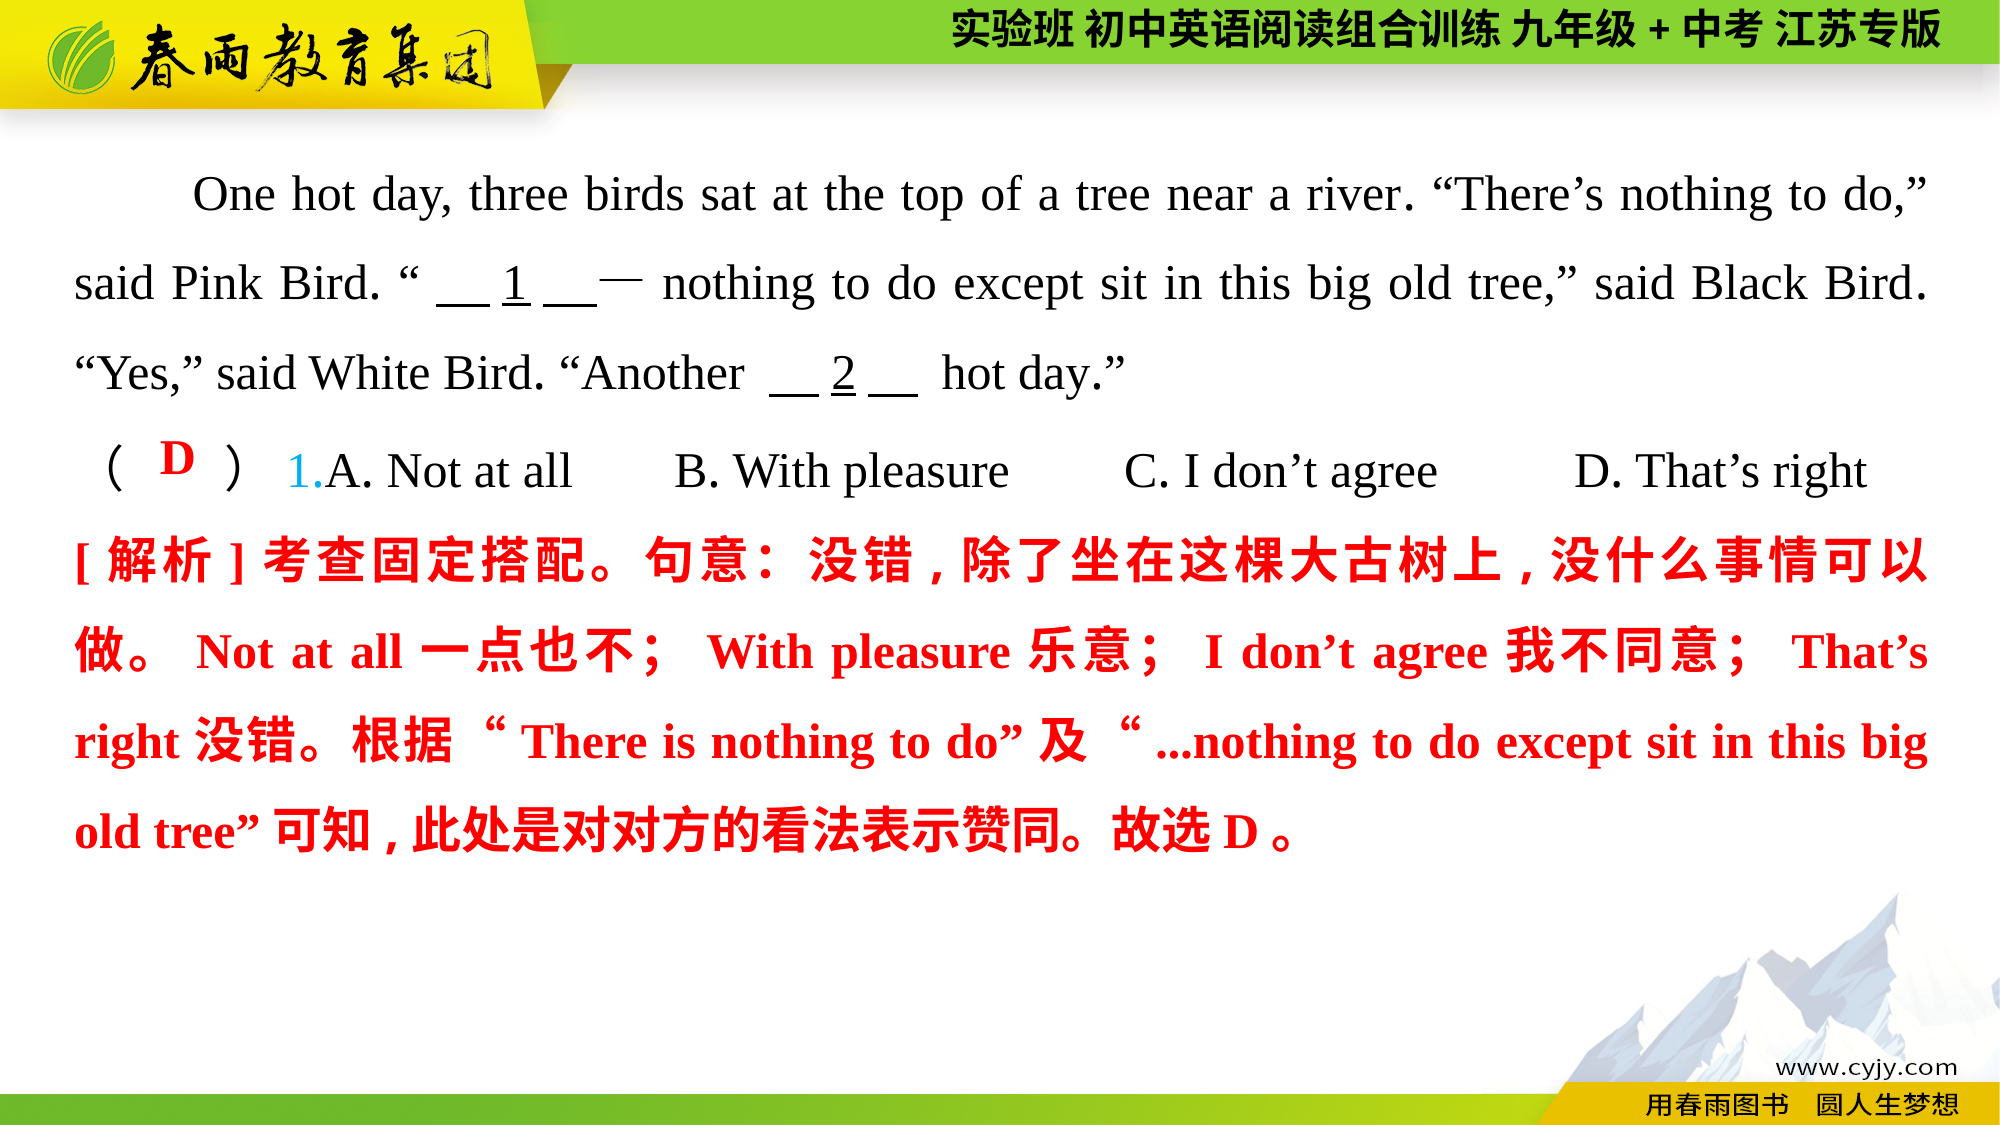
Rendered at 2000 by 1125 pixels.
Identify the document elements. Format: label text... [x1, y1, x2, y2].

text_box （ ）1.A. Not at all B. With pleasure C. I don’t agree D. That’s right [59, 400, 1944, 490]
text_box D [145, 417, 212, 490]
text_box [解析]考查固定搭配。句意：没错,除了坐在这棵大古树上,没什么事情可以做。Not at all一点也不；With pleasure乐意；I don’t agree我不同意；That’s right没错。根据“There is nothing to do”及“...nothing to do except sit in this big old tree”可知,此处是对对方的看法表示赞同。故选D。 [59, 490, 1944, 866]
list One hot day, three birds sat at the top of a tree near a river. “There’s nothing to do,” said Pink Bird. “ 1 —nothing to do except sit in this big old tree,” said Black Bird. “Yes,” said White Bird. “Another 2 hot day.” [59, 122, 1944, 399]
picture [0, 0, 2000, 1125]
